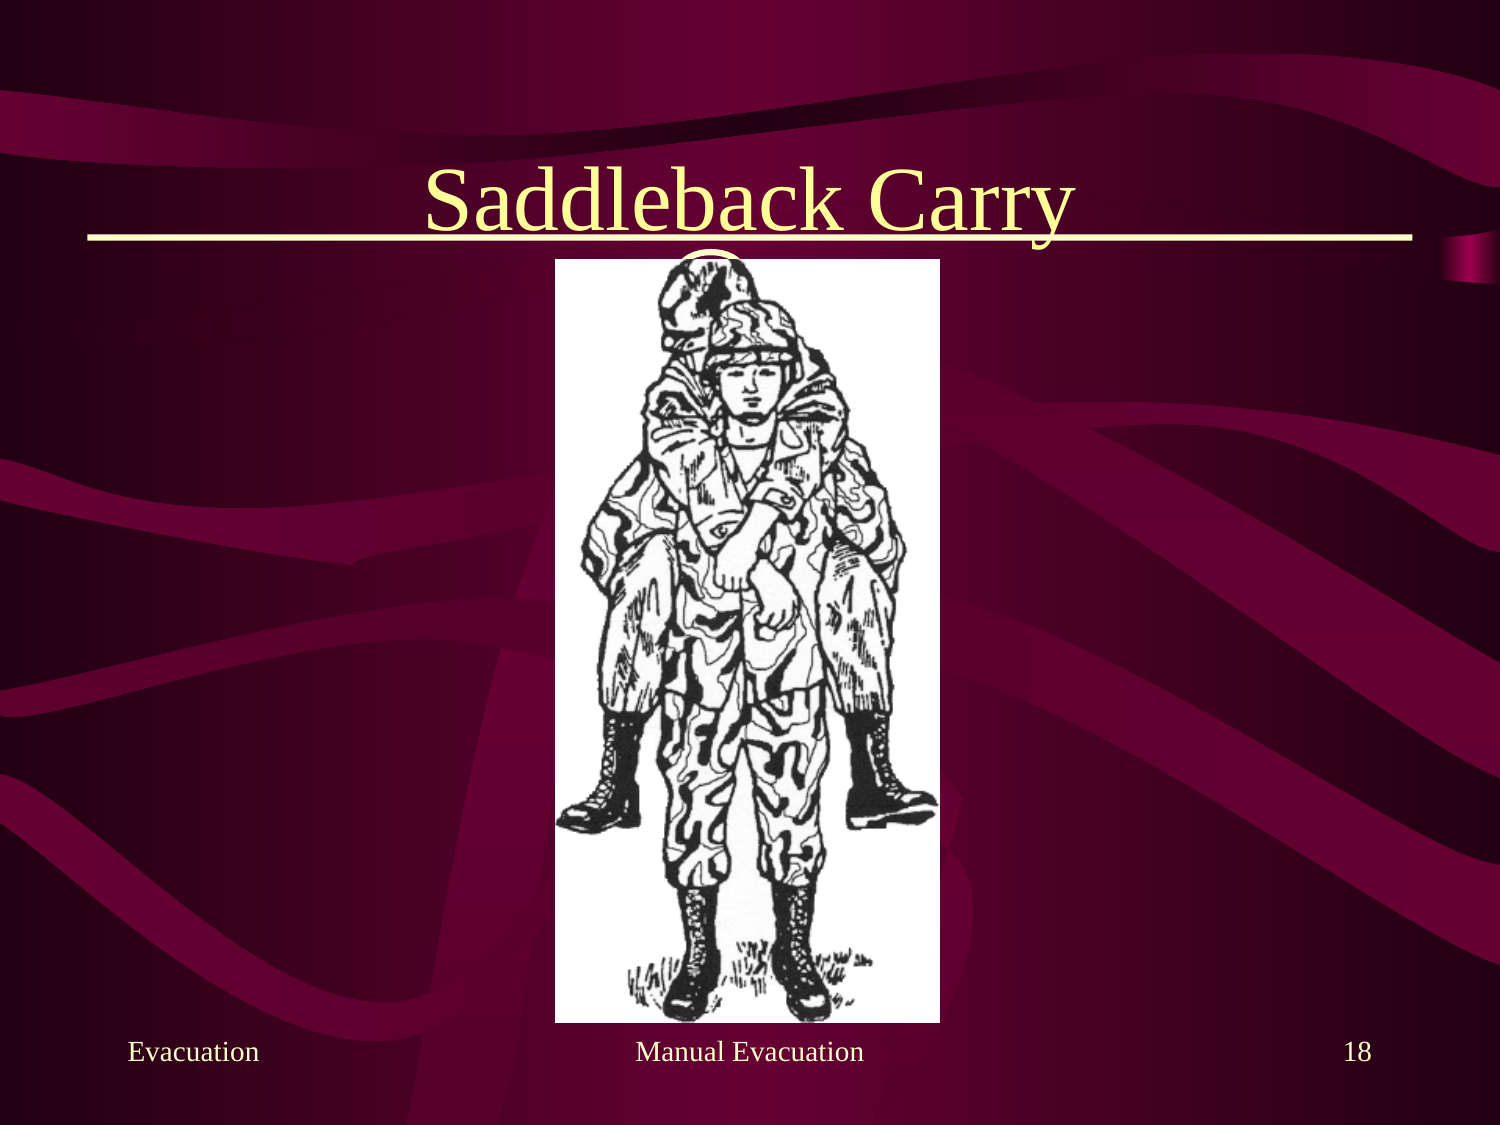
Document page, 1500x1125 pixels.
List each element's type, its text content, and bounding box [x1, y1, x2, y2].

slide_number Evacuation [112, 1025, 425, 1100]
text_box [555, 252, 940, 1023]
slide_number 18 [1074, 1025, 1388, 1100]
title Saddleback Carry [112, 99, 1388, 237]
title Saddleback Carry [112, 238, 1388, 288]
footer Manual Evacuation [512, 1025, 988, 1100]
